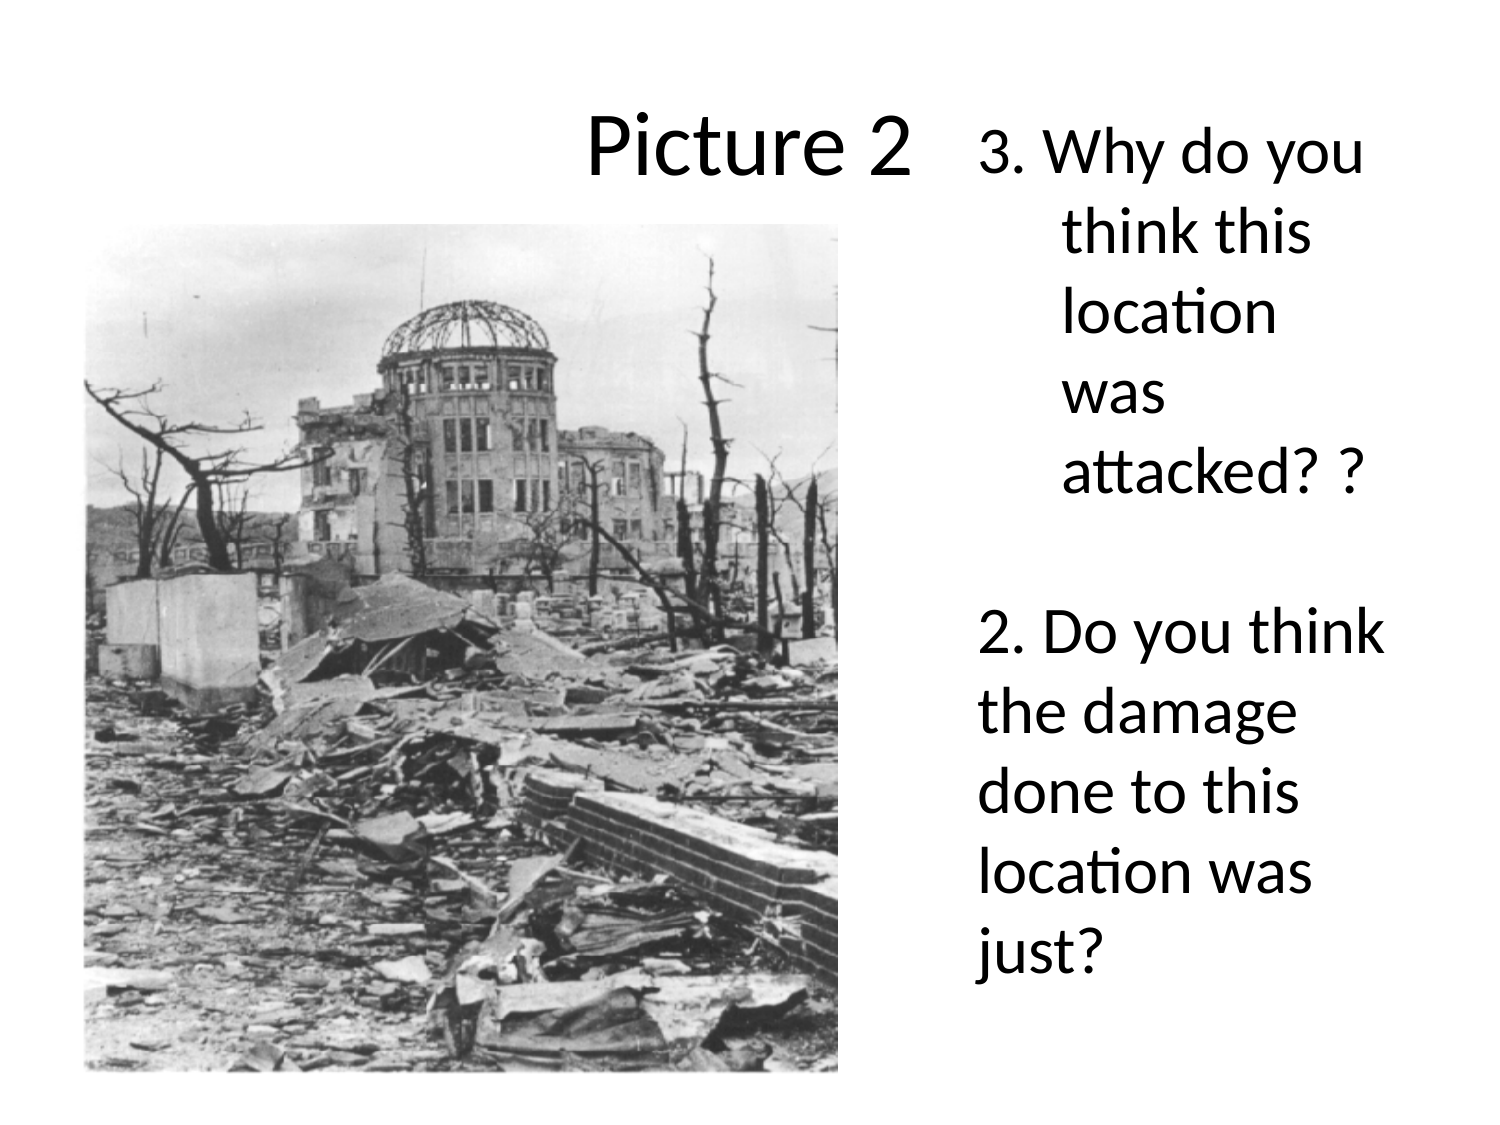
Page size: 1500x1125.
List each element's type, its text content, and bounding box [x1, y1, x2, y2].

text_box 3. Why do you think this location was attacked? ? 2. Do you think the damage done to this location was just? [962, 99, 1413, 1075]
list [74, 224, 838, 1076]
title Picture 2 [75, 45, 1425, 233]
